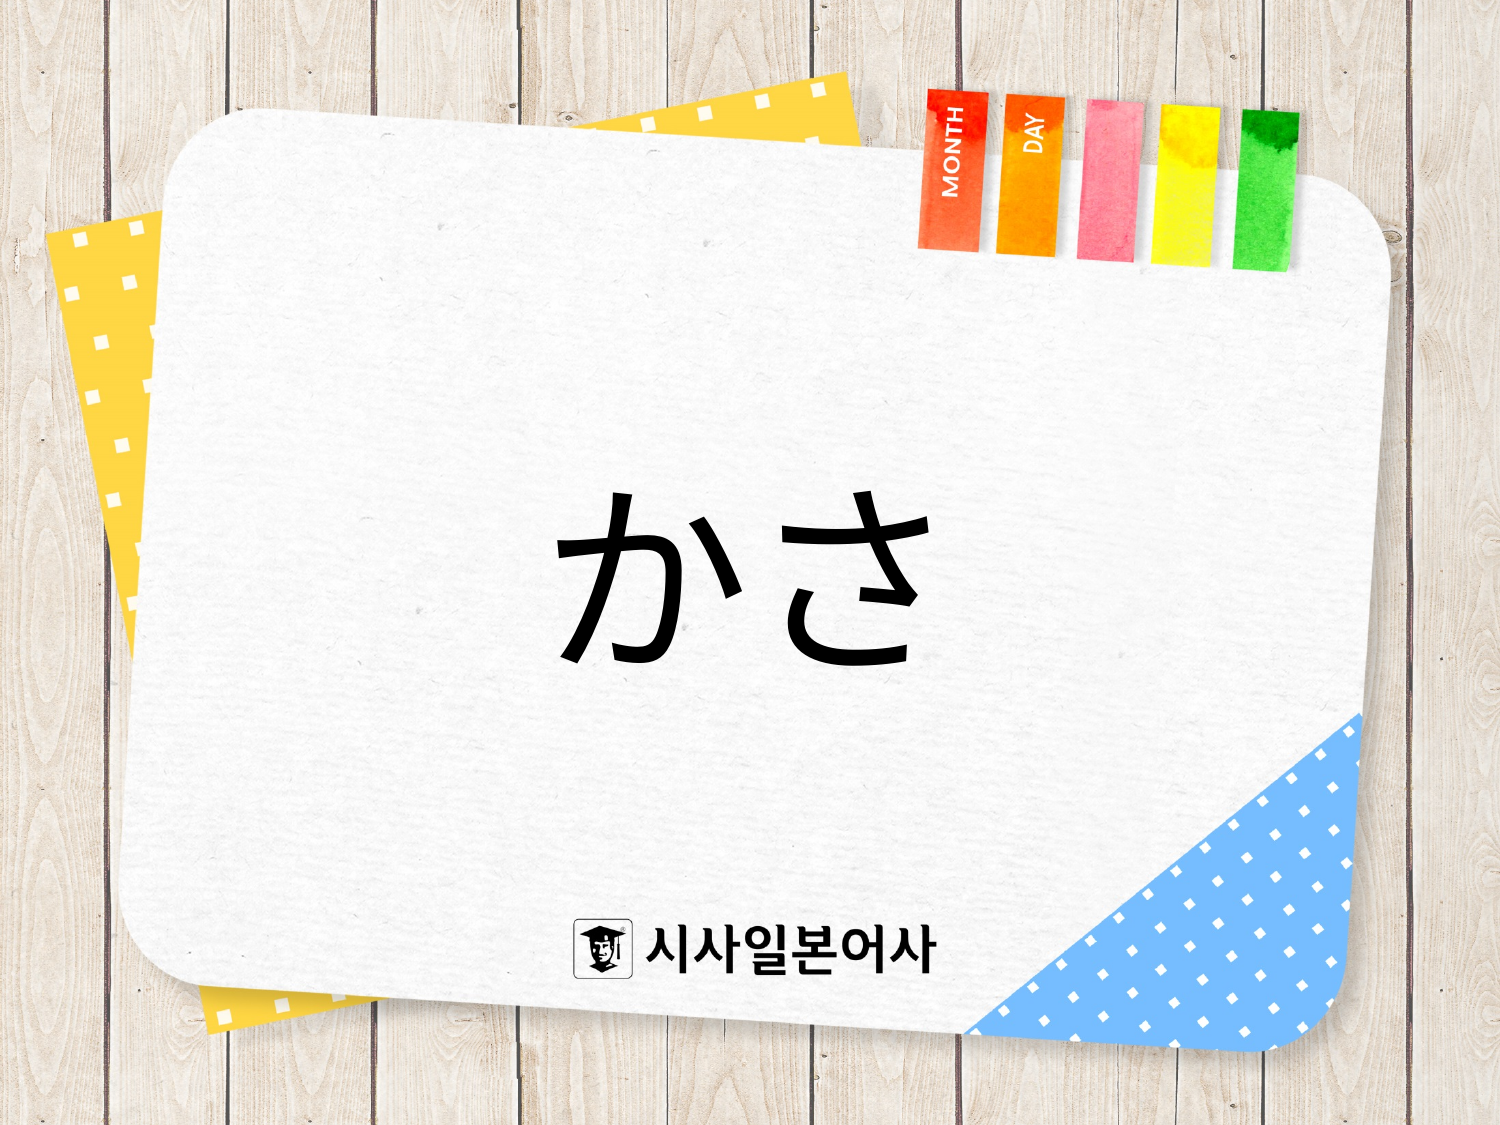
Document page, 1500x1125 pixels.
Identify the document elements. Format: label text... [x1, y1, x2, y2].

title かさ [75, 338, 1425, 811]
picture [0, 0, 1500, 1125]
